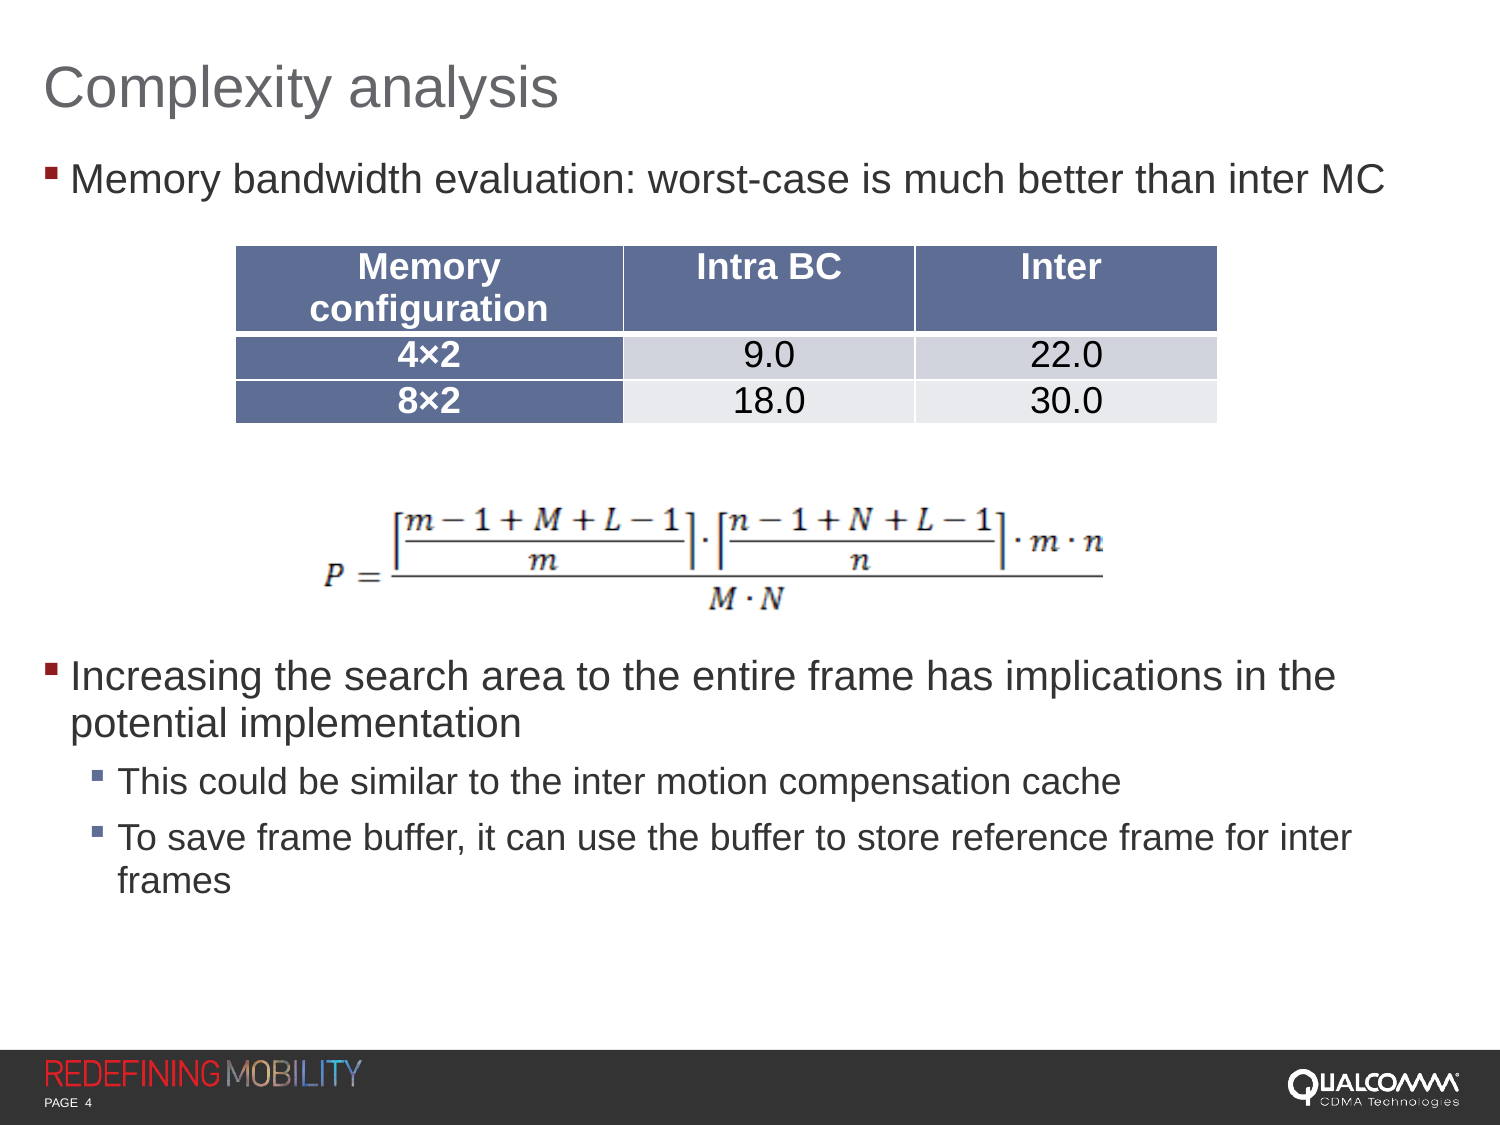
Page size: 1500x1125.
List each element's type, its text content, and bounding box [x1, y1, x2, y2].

title Complexity analysis [28, 44, 1462, 138]
table_cell 4×2 [236, 337, 623, 379]
list Memory bandwidth evaluation: worst-case is much better than inter MC Increasing the search area to the entire frame has implications in the potential implementation This could be similar to the inter motion compensation cache To save frame buffer, it can use the buffer to store reference frame for inter frames [26, 148, 1457, 1021]
table_header Memory configuration [236, 246, 623, 331]
table_cell 30.0 [916, 381, 1217, 423]
table_header Intra BC [624, 246, 914, 331]
picture [30, 1048, 372, 1099]
picture [1278, 1058, 1478, 1114]
picture [324, 487, 1104, 613]
table_cell 9.0 [624, 337, 914, 379]
table_cell 8×2 [236, 381, 623, 423]
table_cell 18.0 [624, 381, 914, 423]
table_cell 22.0 [916, 337, 1217, 379]
table_header Inter [916, 246, 1217, 331]
